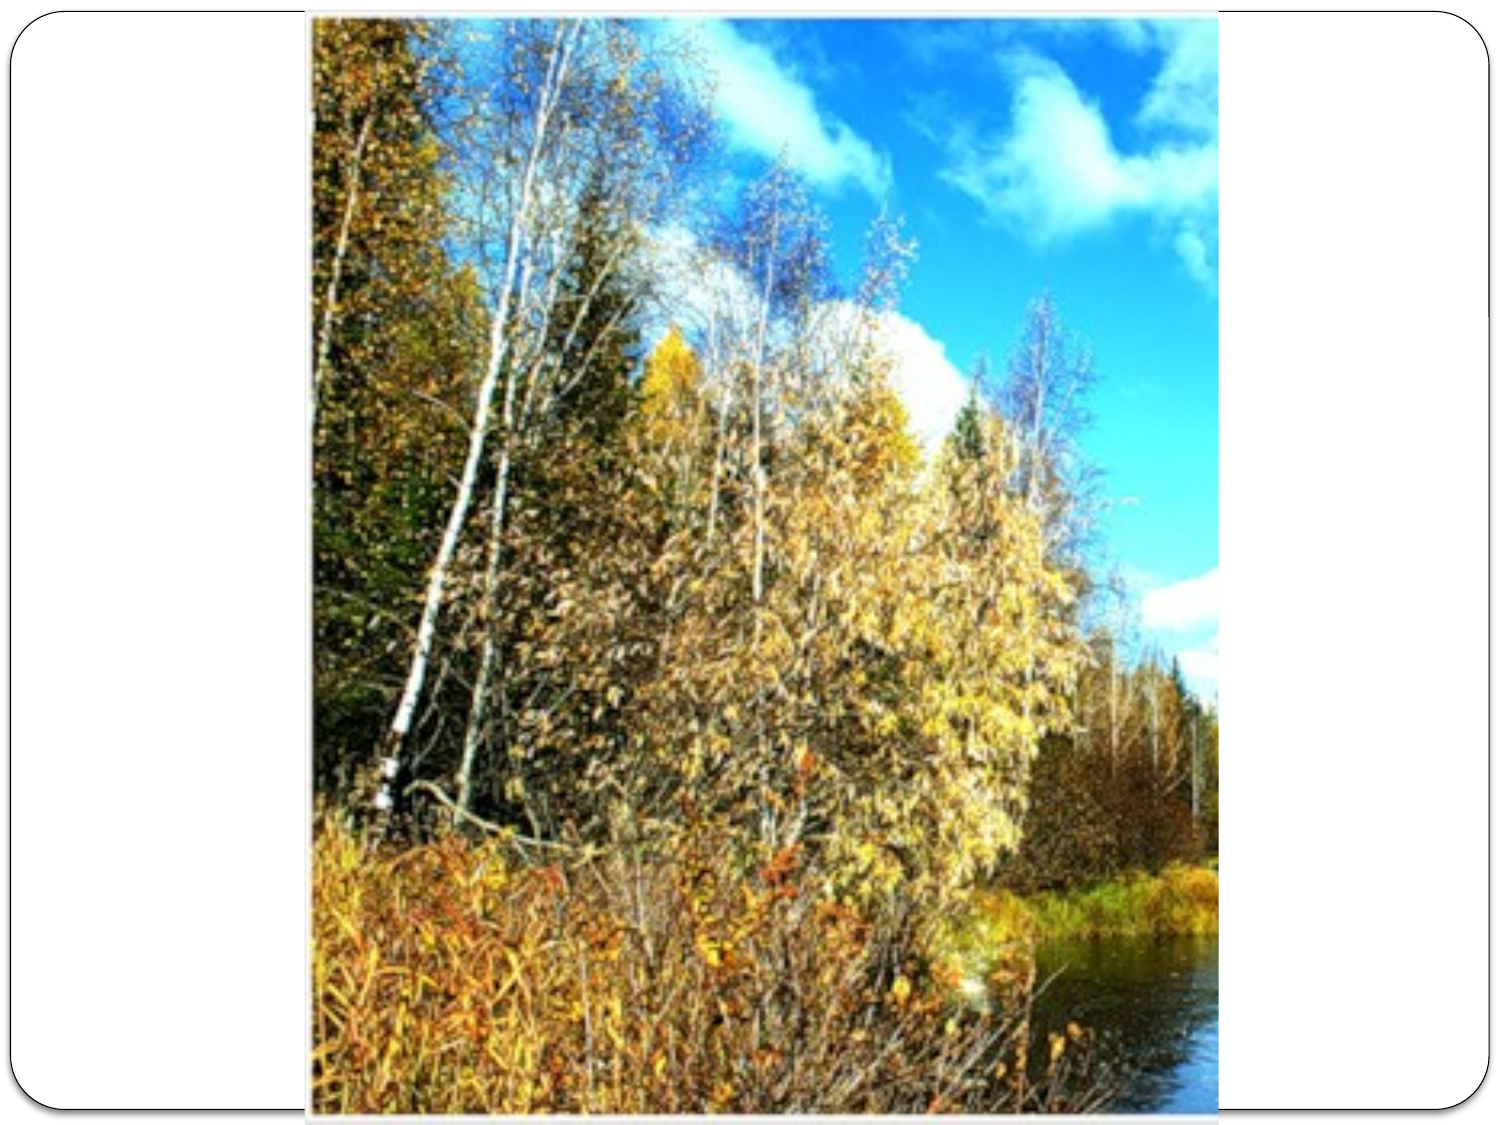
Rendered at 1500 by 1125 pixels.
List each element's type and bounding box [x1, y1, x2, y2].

list [304, 10, 1219, 1125]
